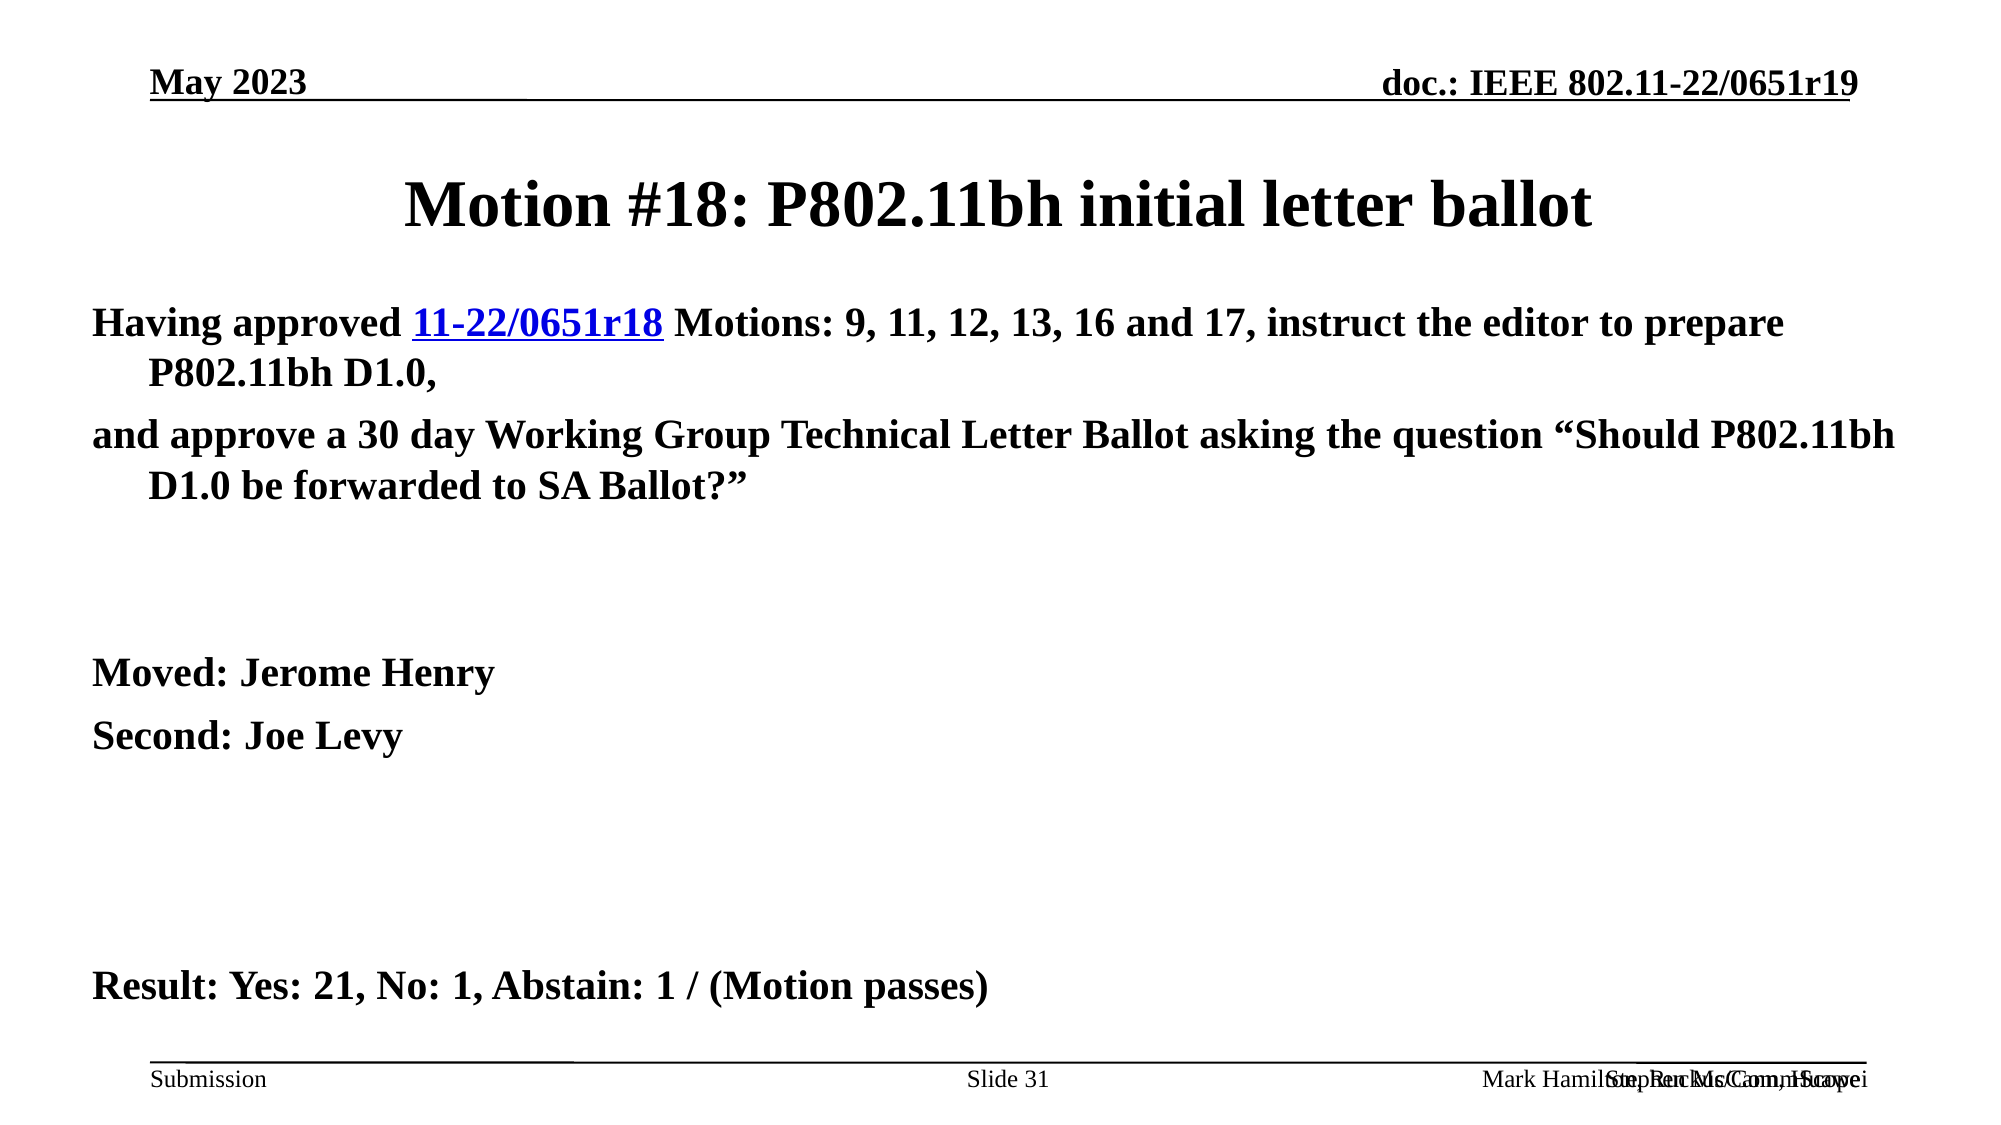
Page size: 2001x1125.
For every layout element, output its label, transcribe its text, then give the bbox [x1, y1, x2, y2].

title Motion #18: P802.11bh initial letter ballot [149, 112, 1850, 286]
footer Stephen McCann, Huawei [1171, 1062, 1869, 1092]
list Having approved 11-22/0651r18 Motions: 9, 11, 12, 13, 16 and 17, instruct the editor to prepare P802.11bh D1.0, and approve a 30 day Working Group Technical Letter Ballot asking the question “Should P802.11bh D1.0 be forwarded to SA Ballot?” Moved: Jerome Henry Second: Joe Levy Result: Yes: 21, No: 1, Abstain: 1 / (Motion passes) [76, 286, 1940, 1051]
slide_number Slide 31 [950, 1061, 1067, 1123]
